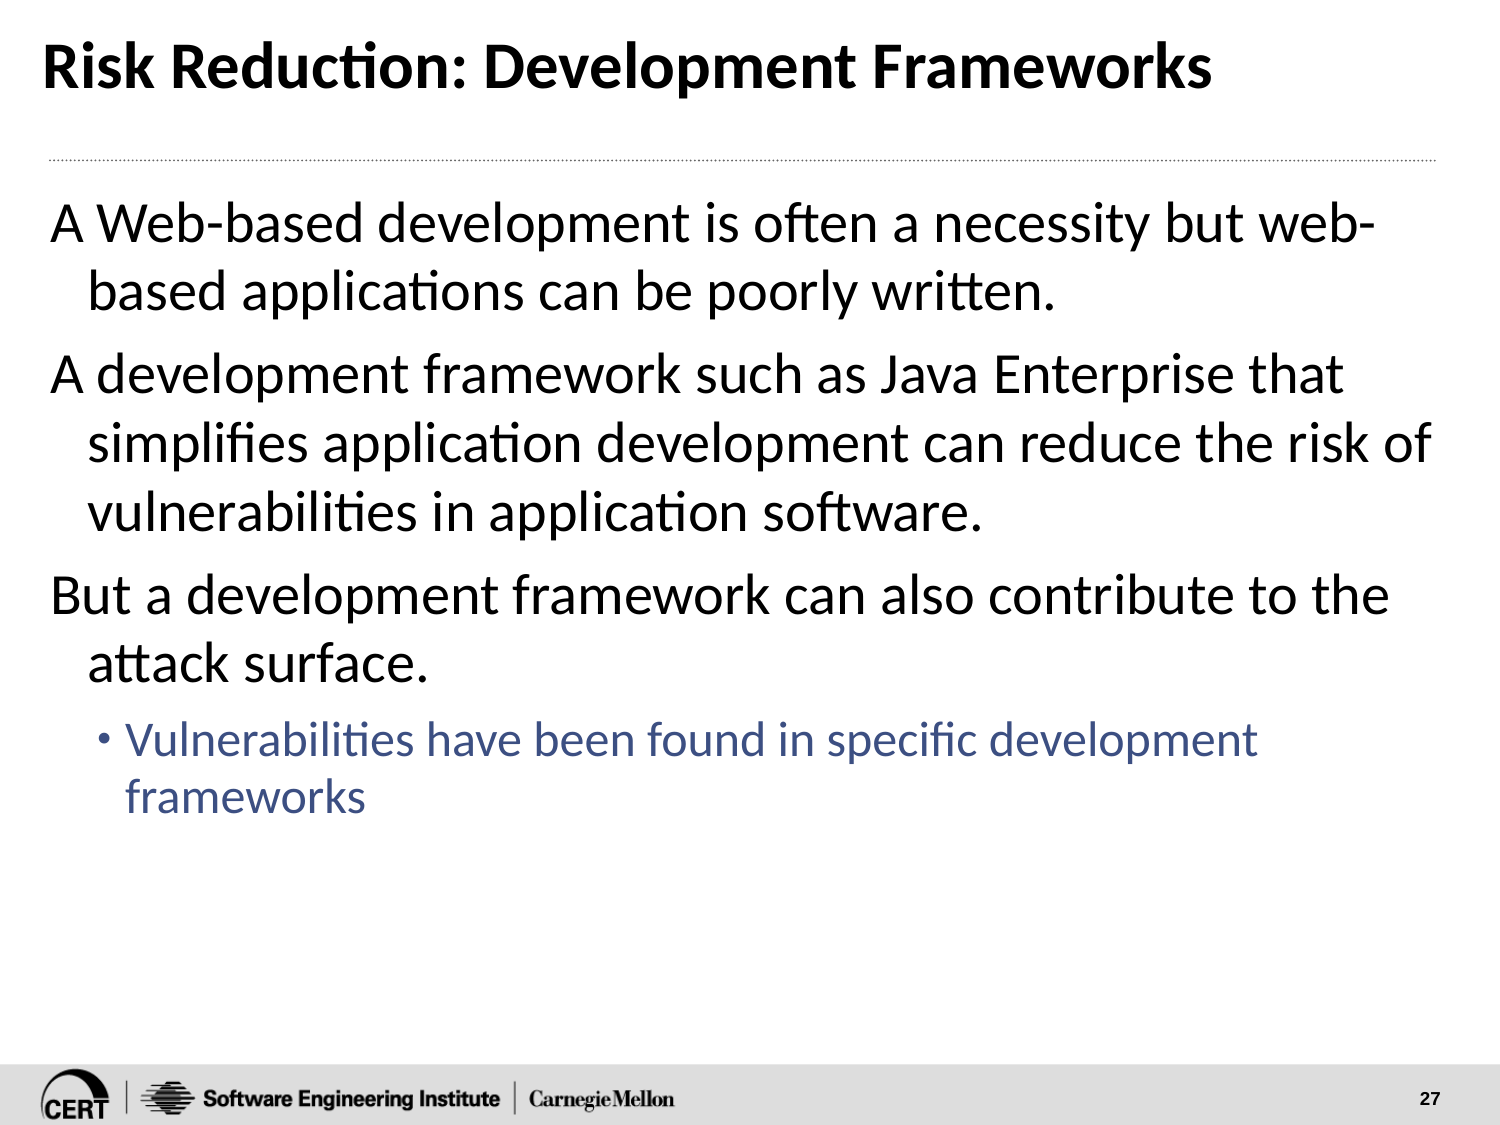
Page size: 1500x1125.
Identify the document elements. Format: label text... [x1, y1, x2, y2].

list A Web-based development is often a necessity but web-based applications can be poorly written. A development framework such as Java Enterprise that simplifies application development can reduce the risk of vulnerabilities in application software. But a development framework can also contribute to the attack surface. Vulnerabilities have been found in specific development frameworks [49, 187, 1438, 1001]
picture [24, 1065, 688, 1125]
title Risk Reduction: Development Frameworks [42, 37, 1434, 155]
